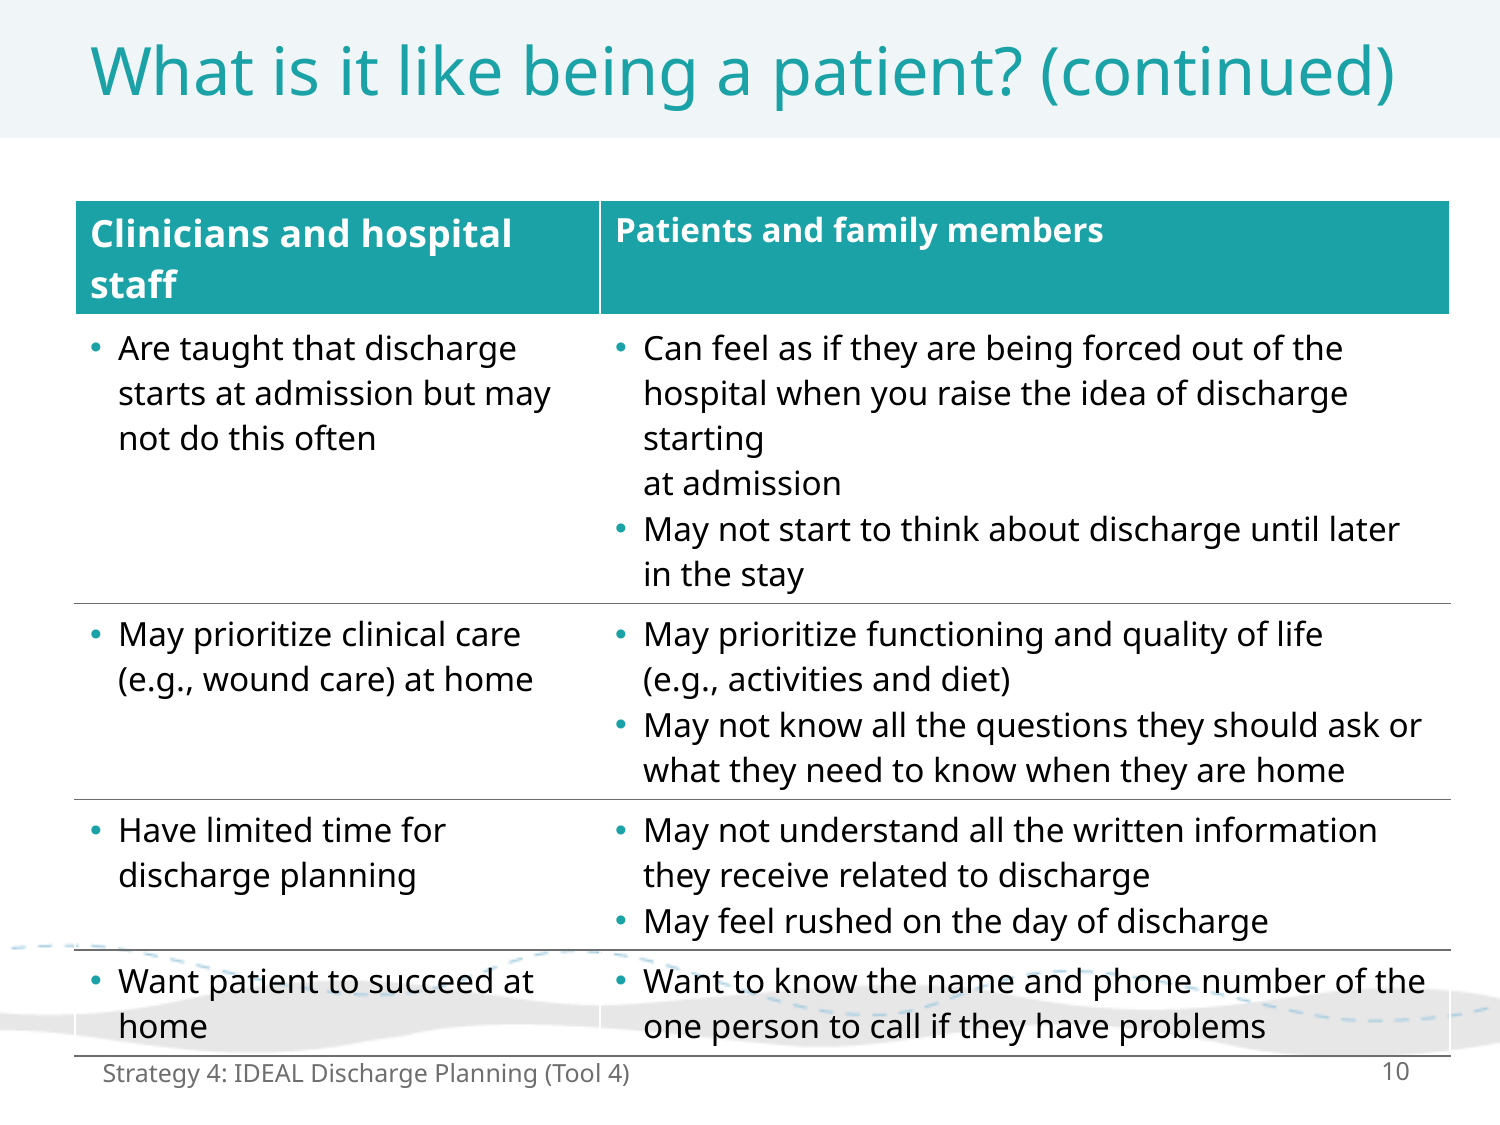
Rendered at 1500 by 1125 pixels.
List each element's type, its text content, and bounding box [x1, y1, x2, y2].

picture [0, 0, 1500, 1125]
table_cell Can feel as if they are being forced out of the hospital when you raise the idea of discharge starting at admission May not start to think about discharge until later in the stay [601, 320, 1449, 603]
table_cell Have limited time for discharge planning [76, 800, 599, 949]
table_cell Want patient to succeed at home [76, 951, 599, 1055]
table_cell May prioritize clinical care (e.g., wound care) at home [76, 604, 599, 799]
footer Strategy 4: IDEAL Discharge Planning (Tool 4) [87, 1042, 763, 1103]
table_cell Are taught that discharge starts at admission but may not do this often [76, 320, 599, 603]
slide_number 10 [1074, 1042, 1425, 1103]
table_cell May prioritize functioning and quality of life (e.g., activities and diet) May not know all the questions they should ask or what they need to know when they are home [601, 604, 1449, 799]
title What is it like being a patient? (continued) [75, 0, 1425, 138]
table_cell May not understand all the written information they receive related to discharge May feel rushed on the day of discharge [601, 800, 1449, 949]
table_cell Want to know the name and phone number of the one person to call if they have problems [601, 951, 1449, 1055]
table_header Clinicians and hospital staff [76, 201, 599, 314]
table_header Patients and family members [601, 201, 1449, 314]
